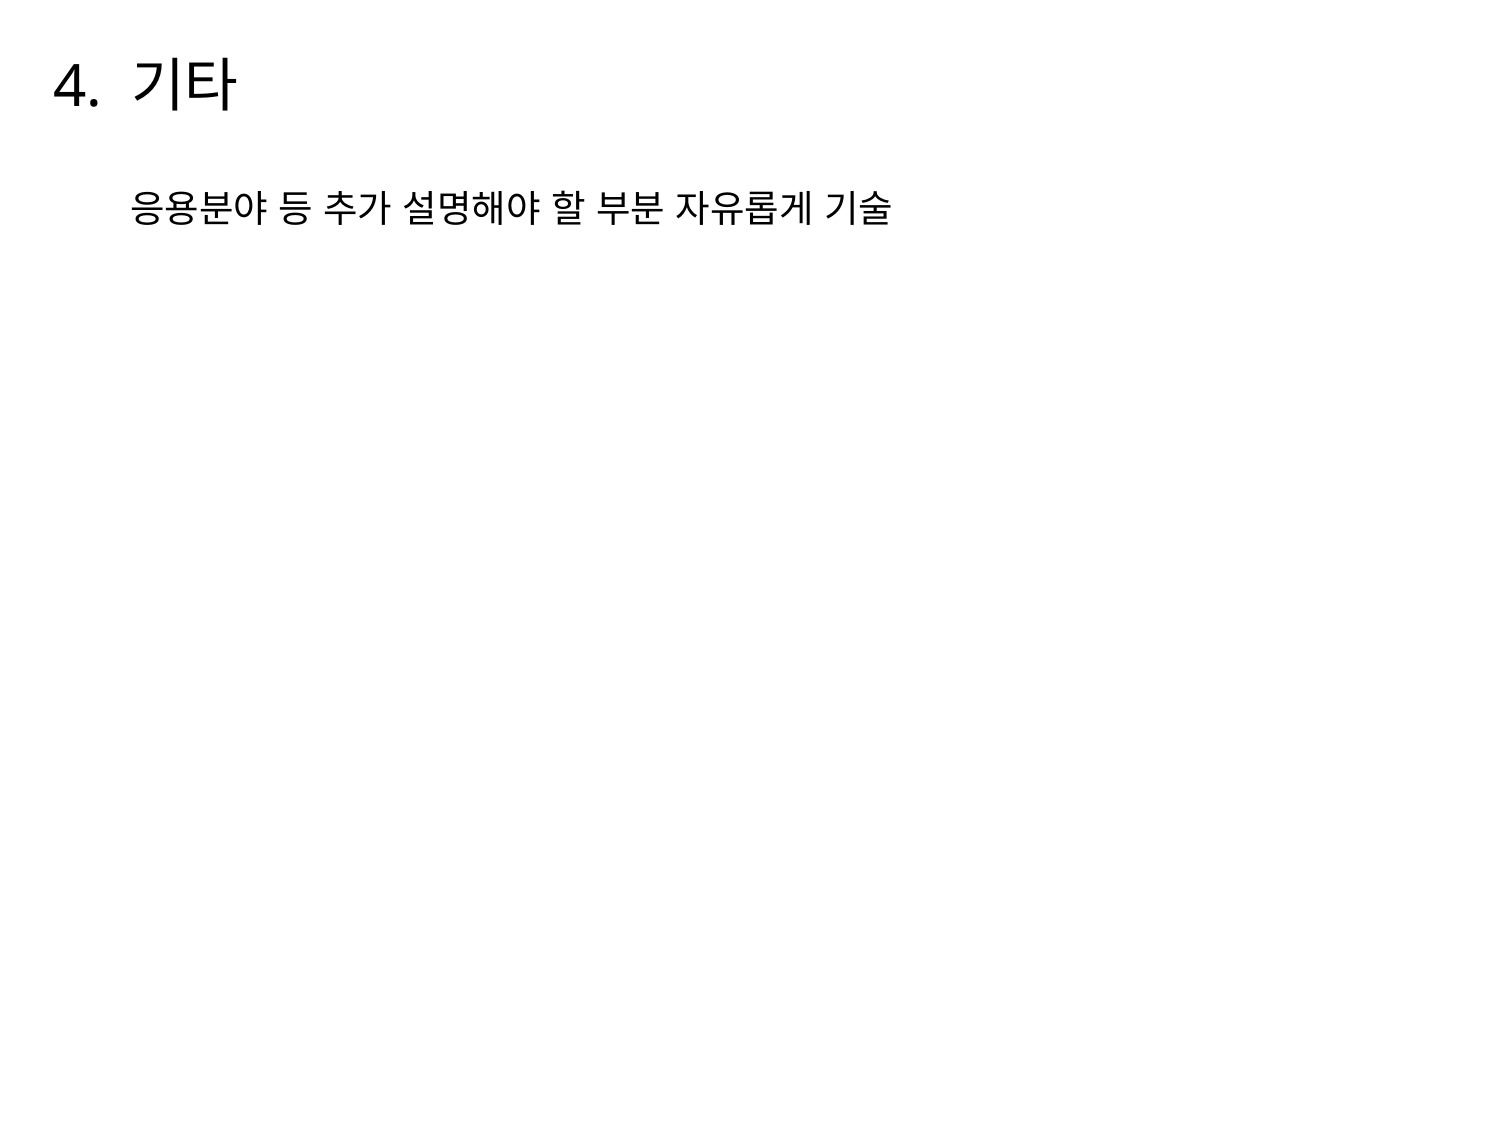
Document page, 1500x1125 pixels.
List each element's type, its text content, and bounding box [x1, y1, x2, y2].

text_box 응용분야 등 추가 설명해야 할 부분 자유롭게 기술 [115, 177, 920, 238]
title 4. 기타 [38, 50, 1453, 126]
